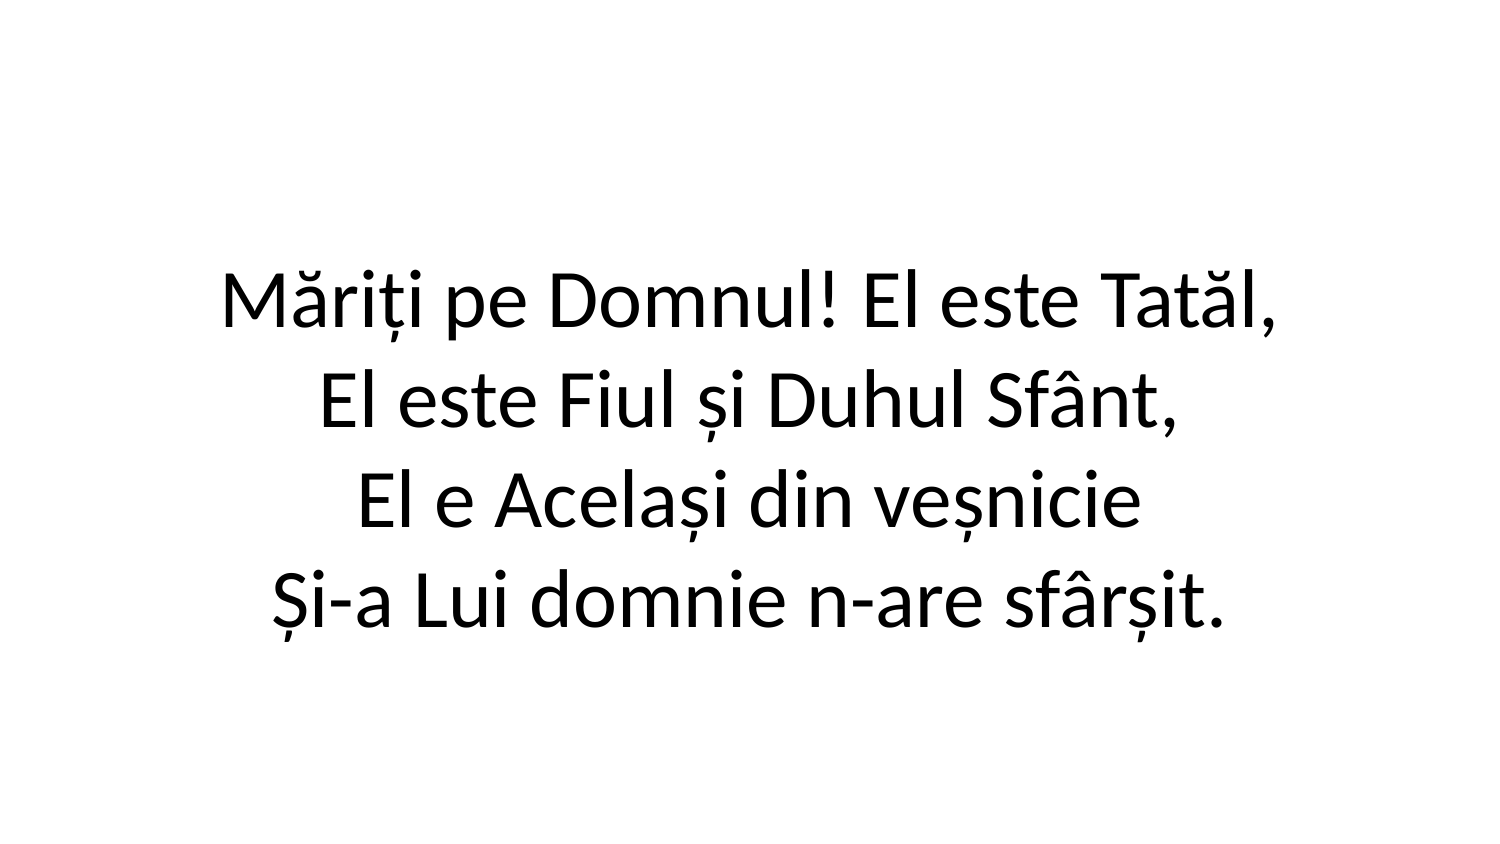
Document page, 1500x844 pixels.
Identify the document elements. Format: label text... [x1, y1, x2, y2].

text_box Măriți pe Domnul! El este Tatăl, El este Fiul și Duhul Sfânt, El e Același din veșnicie Și-a Lui domnie n-are sfârșit. [204, 192, 1296, 652]
